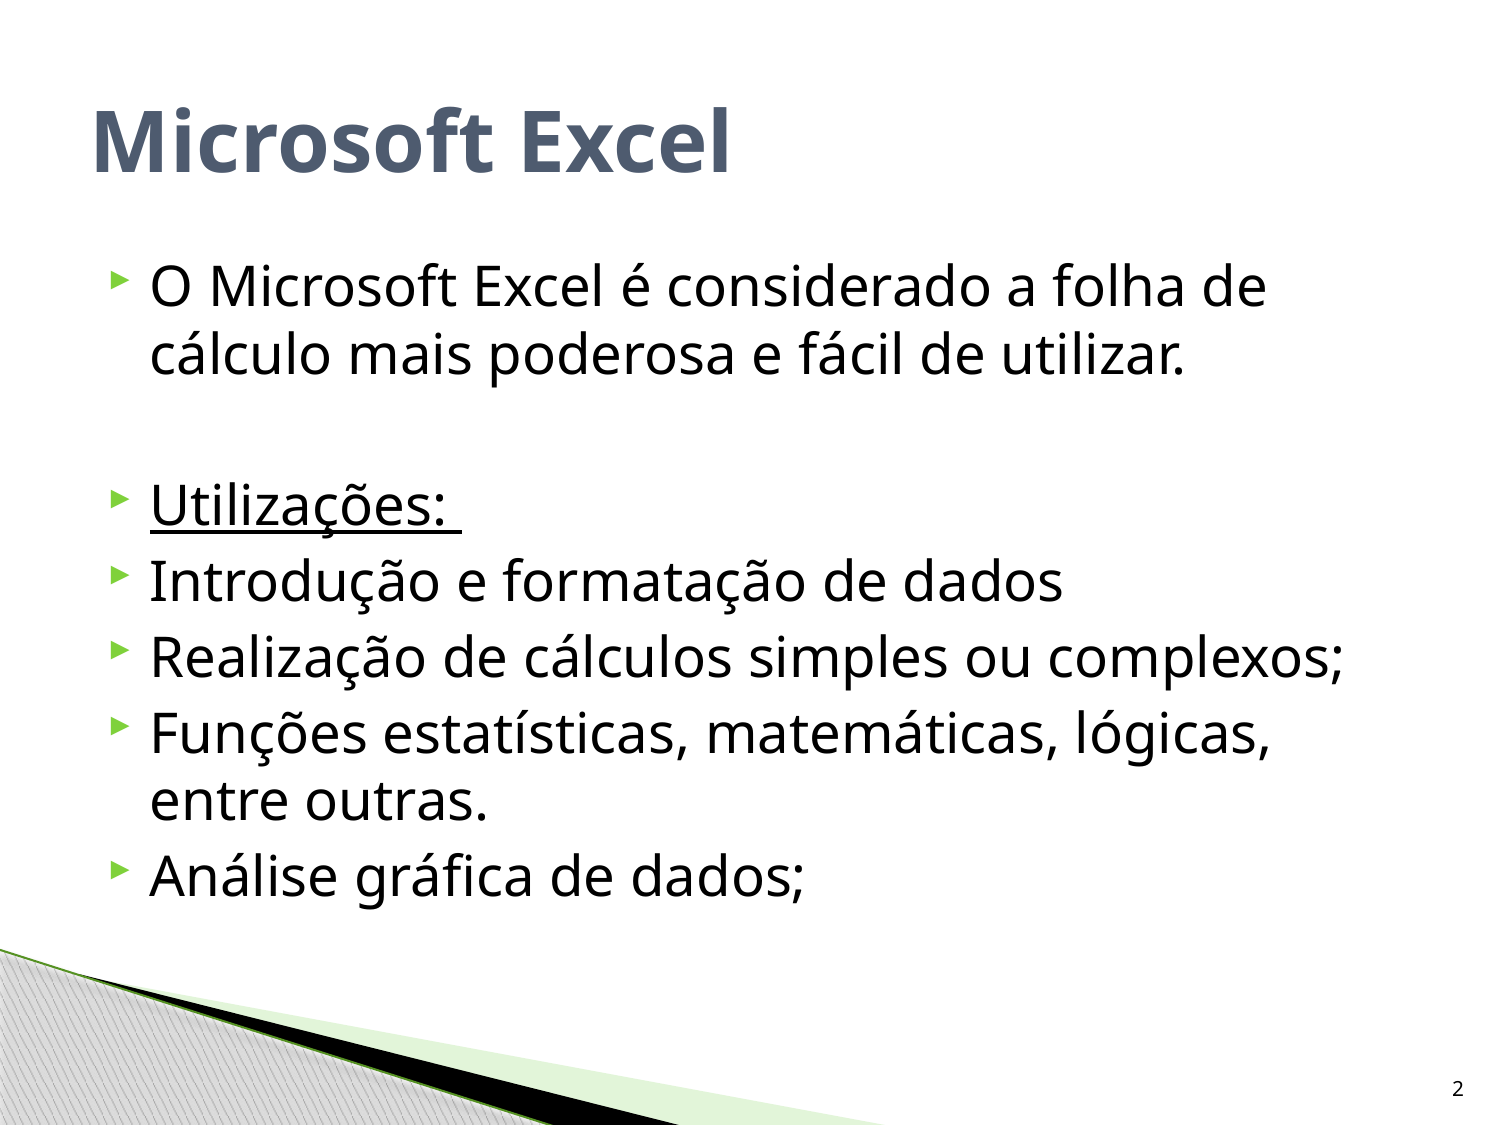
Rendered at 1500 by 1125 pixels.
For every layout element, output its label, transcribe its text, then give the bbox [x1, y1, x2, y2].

slide_number 2 [1418, 1051, 1479, 1112]
title Microsoft Excel [75, 45, 1425, 233]
list O Microsoft Excel é considerado a folha de cálculo mais poderosa e fácil de utilizar. Utilizações: Introdução e formatação de dados Realização de cálculos simples ou complexos; Funções estatísticas, matemáticas, lógicas, entre outras. Análise gráfica de dados; [75, 243, 1425, 986]
